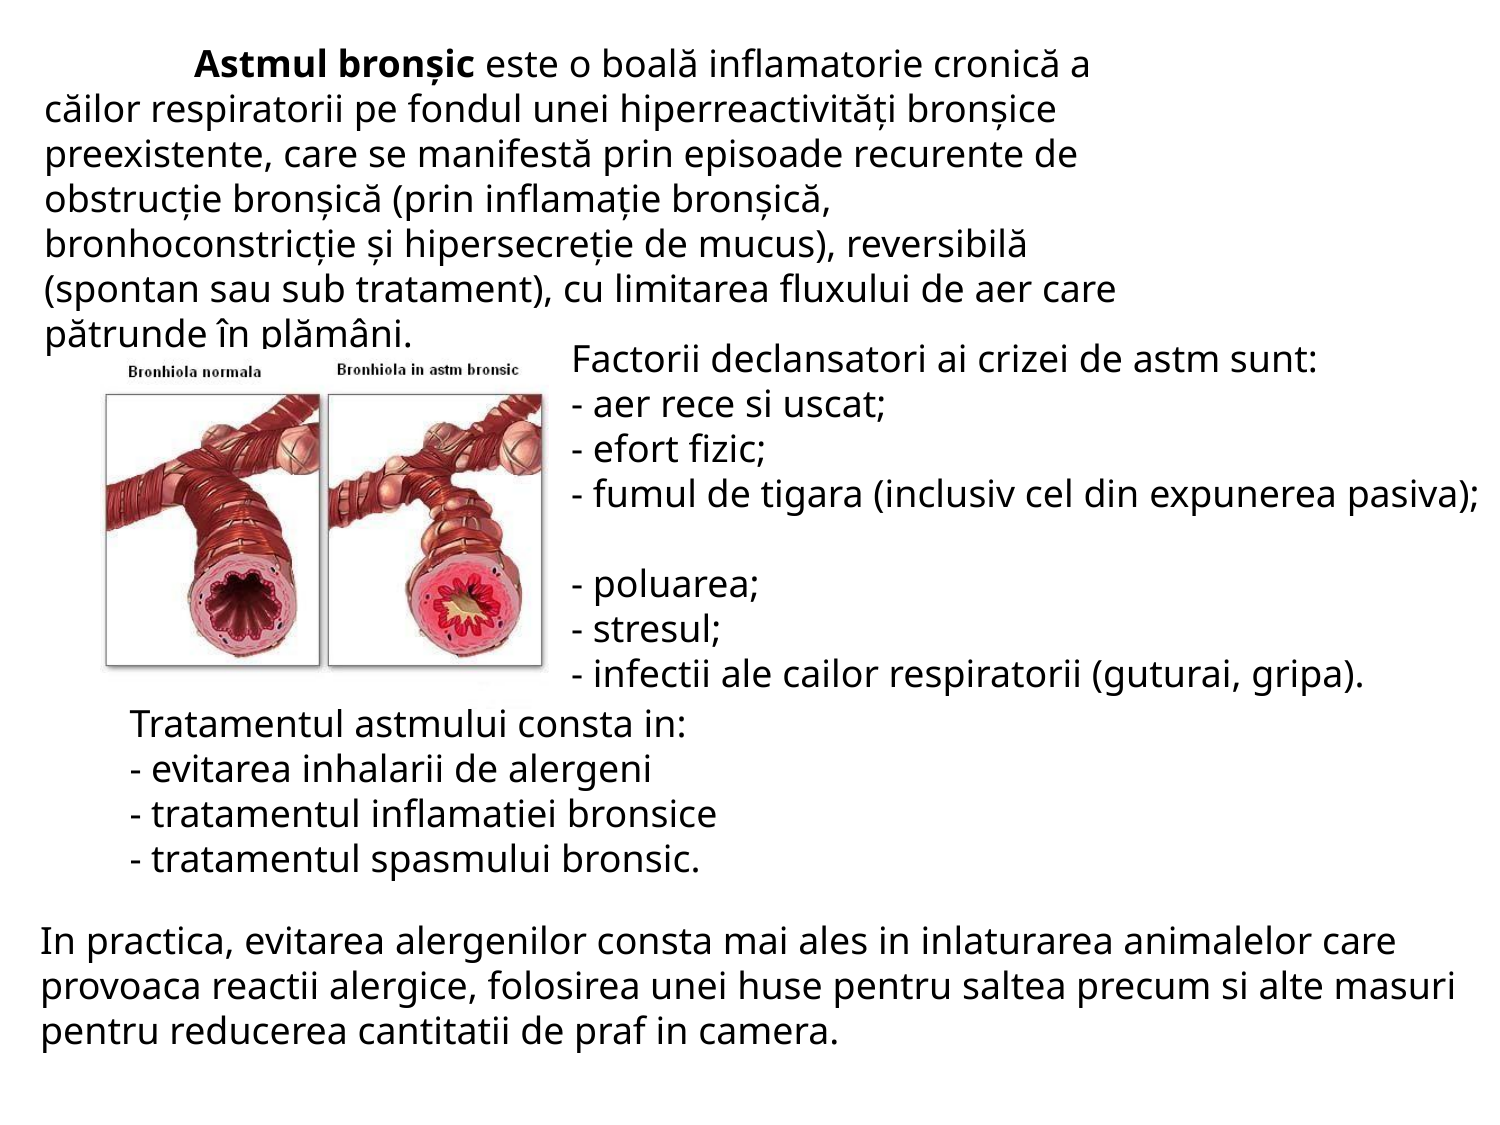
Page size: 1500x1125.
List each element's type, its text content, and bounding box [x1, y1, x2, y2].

picture [99, 349, 550, 710]
text_box Factorii declansatori ai crizei de astm sunt: - aer rece si uscat; - efort fizic; - fumul de tigara (inclusiv cel din expunerea pasiva); - poluarea; - stresul; - infectii ale cailor respiratorii (guturai, gripa). [556, 327, 1500, 703]
text_box Astmul bronșic este o boală inflamatorie cronică a căilor respiratorii pe fondul unei hiperreactivități bronșice preexistente, care se manifestă prin episoade recurente de obstrucție bronșică (prin inflamație bronșică, bronhoconstricție și hipersecreție de mucus), reversibilă (spontan sau sub tratament), cu limitarea fluxului de aer care pătrunde în plămâni. [29, 32, 1140, 363]
text_box In practica, evitarea alergenilor consta mai ales in inlaturarea animalelor care provoaca reactii alergice, folosirea unei huse pentru saltea precum si alte masuri pentru reducerea cantitatii de praf in camera. [25, 909, 1500, 1059]
text_box Tratamentul astmului consta in: - evitarea inhalarii de alergeni - tratamentul inflamatiei bronsice - tratamentul spasmului bronsic. [114, 692, 743, 909]
